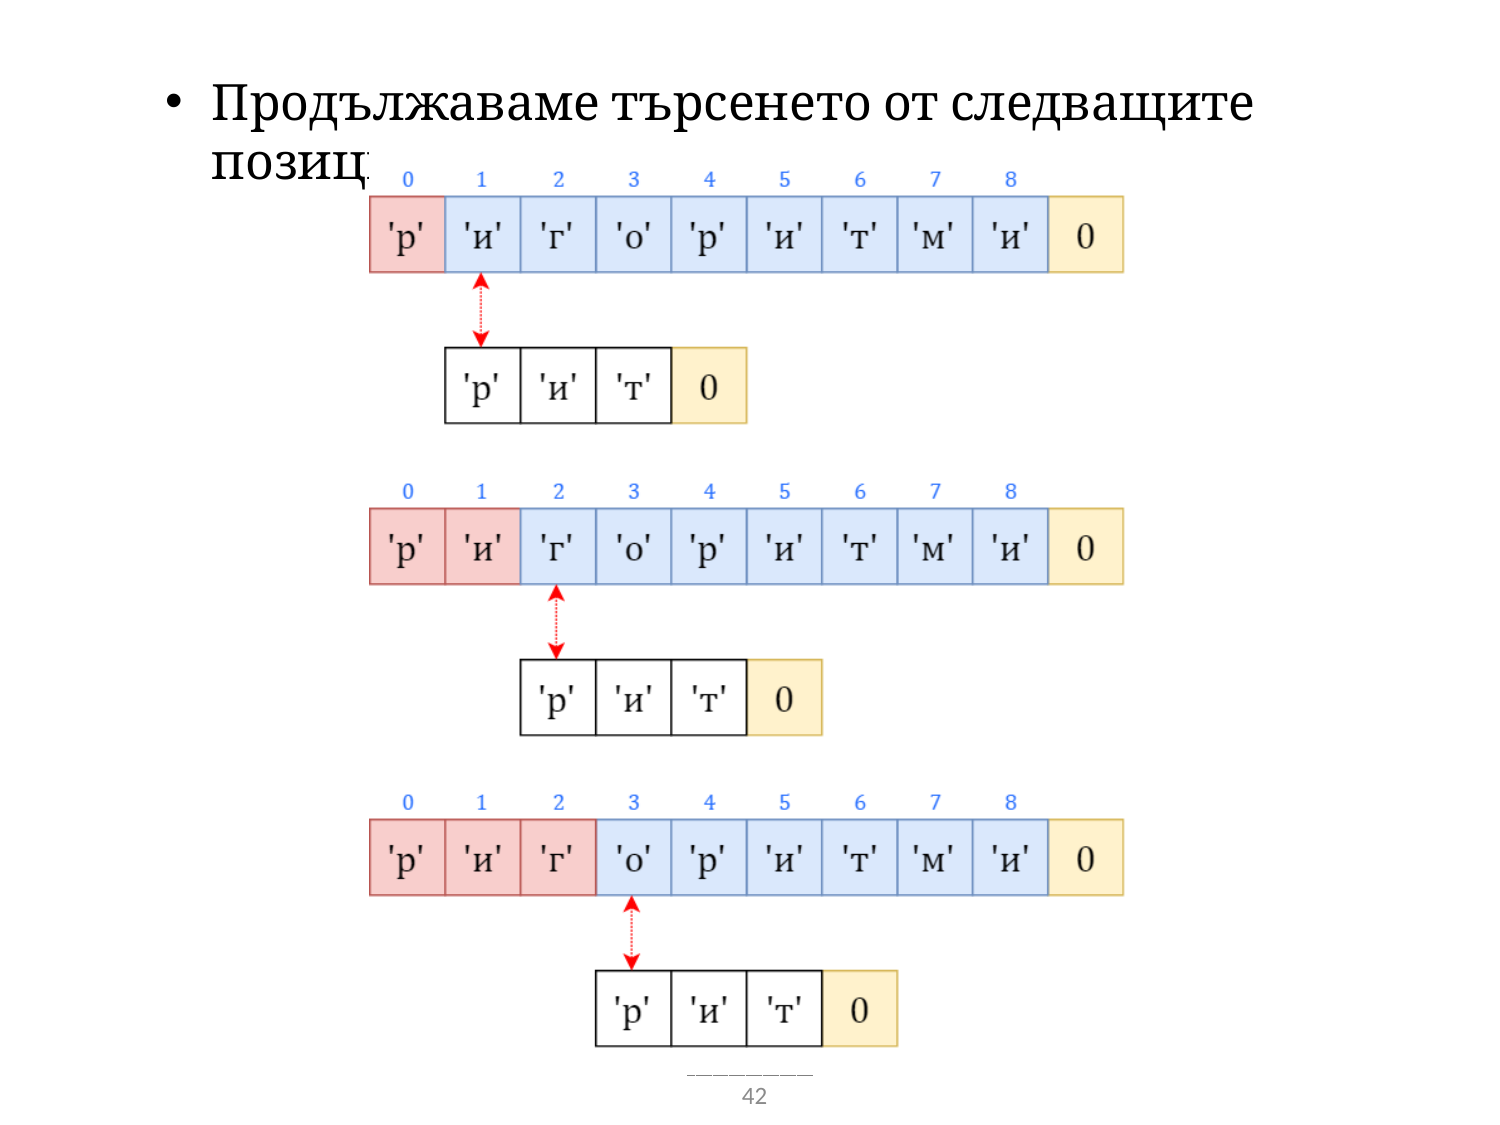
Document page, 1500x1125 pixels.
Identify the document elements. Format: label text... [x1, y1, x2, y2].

list Продължаваме търсенето от следващите позиции [75, 62, 1450, 1063]
picture [368, 139, 1126, 426]
picture [368, 450, 1126, 737]
slide_number 42 [579, 1065, 930, 1125]
picture [368, 762, 1126, 1048]
